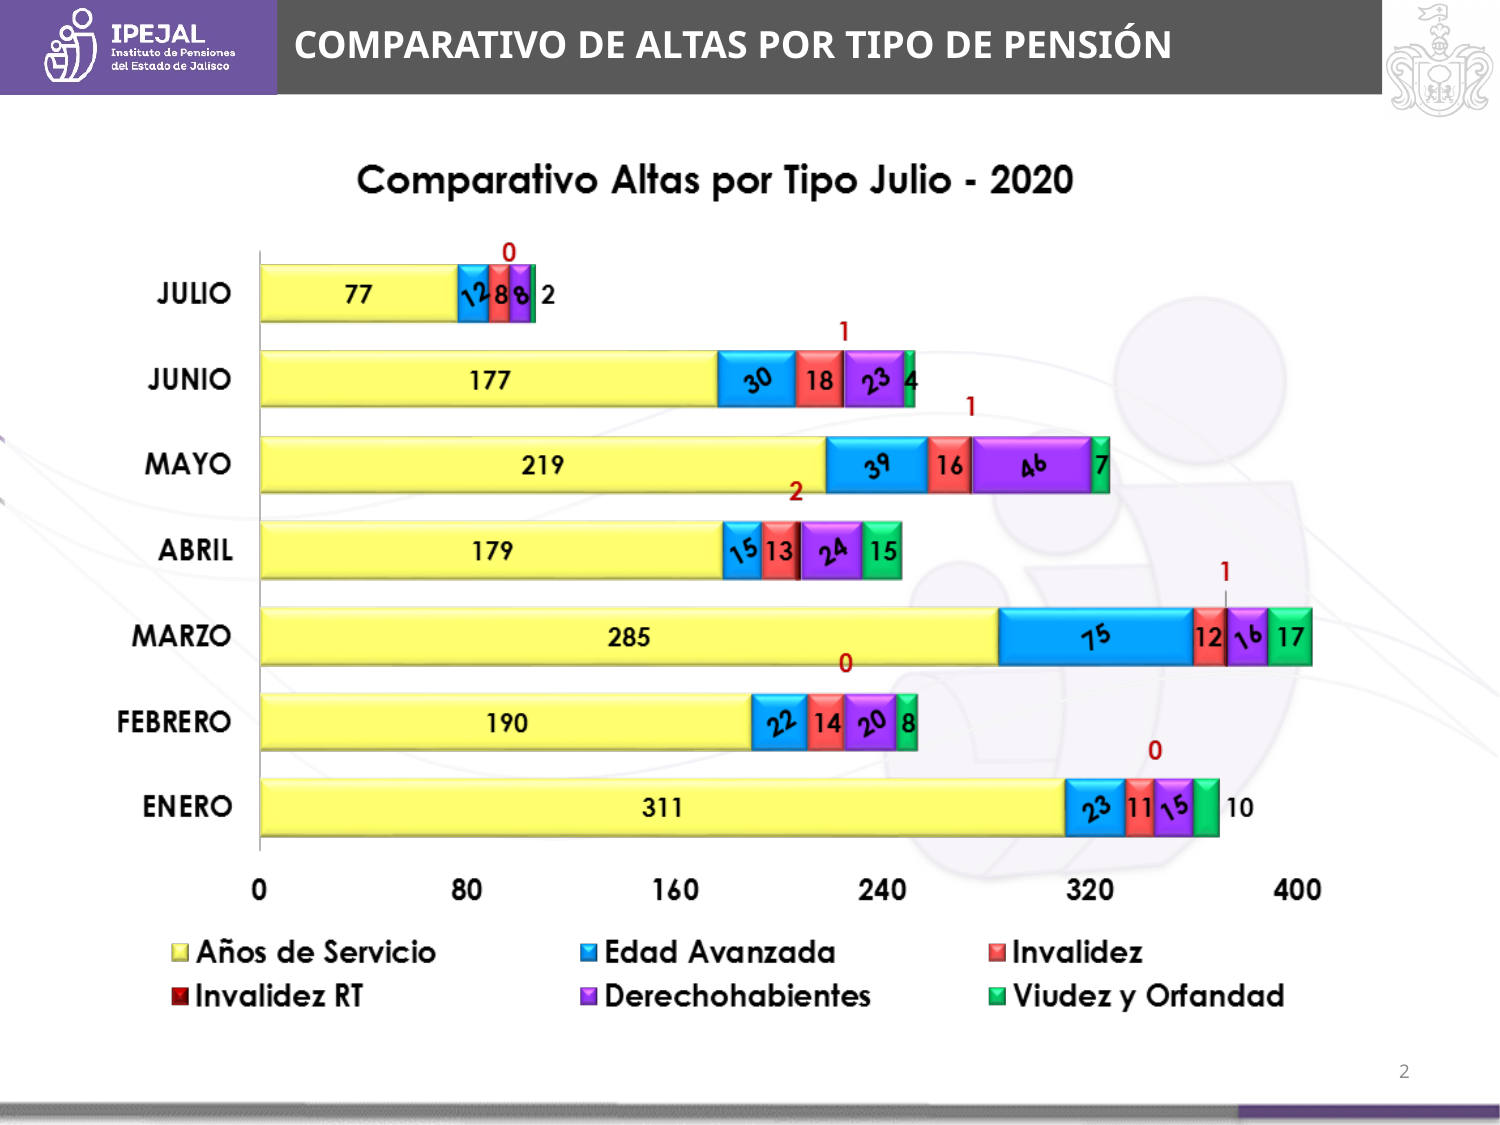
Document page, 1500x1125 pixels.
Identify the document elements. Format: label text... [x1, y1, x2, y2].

picture [0, 1096, 1500, 1125]
picture [0, 0, 278, 95]
picture [27, 128, 1485, 1019]
slide_number 2 [1074, 1042, 1425, 1103]
